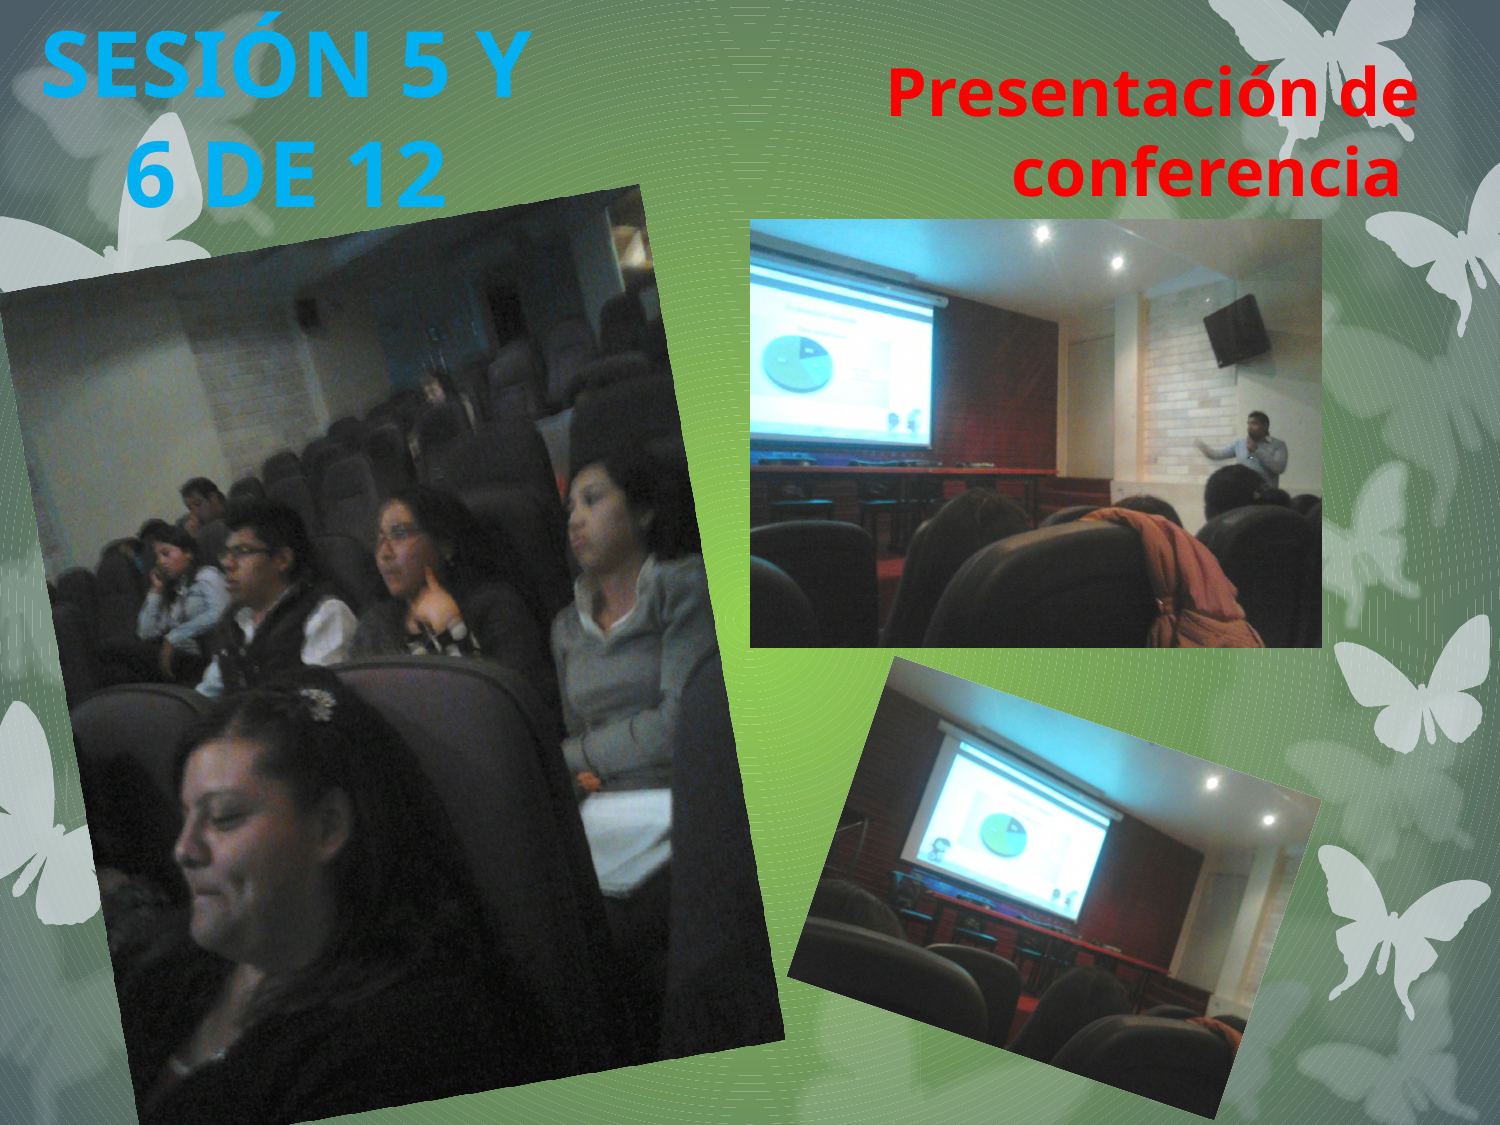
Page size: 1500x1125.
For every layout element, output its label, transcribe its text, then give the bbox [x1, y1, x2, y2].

text_box Presentación de conferencia [820, 42, 1436, 218]
picture [0, 185, 1322, 1125]
text_box SESIÓN 5 Y 6 DE 12 [0, 0, 573, 233]
